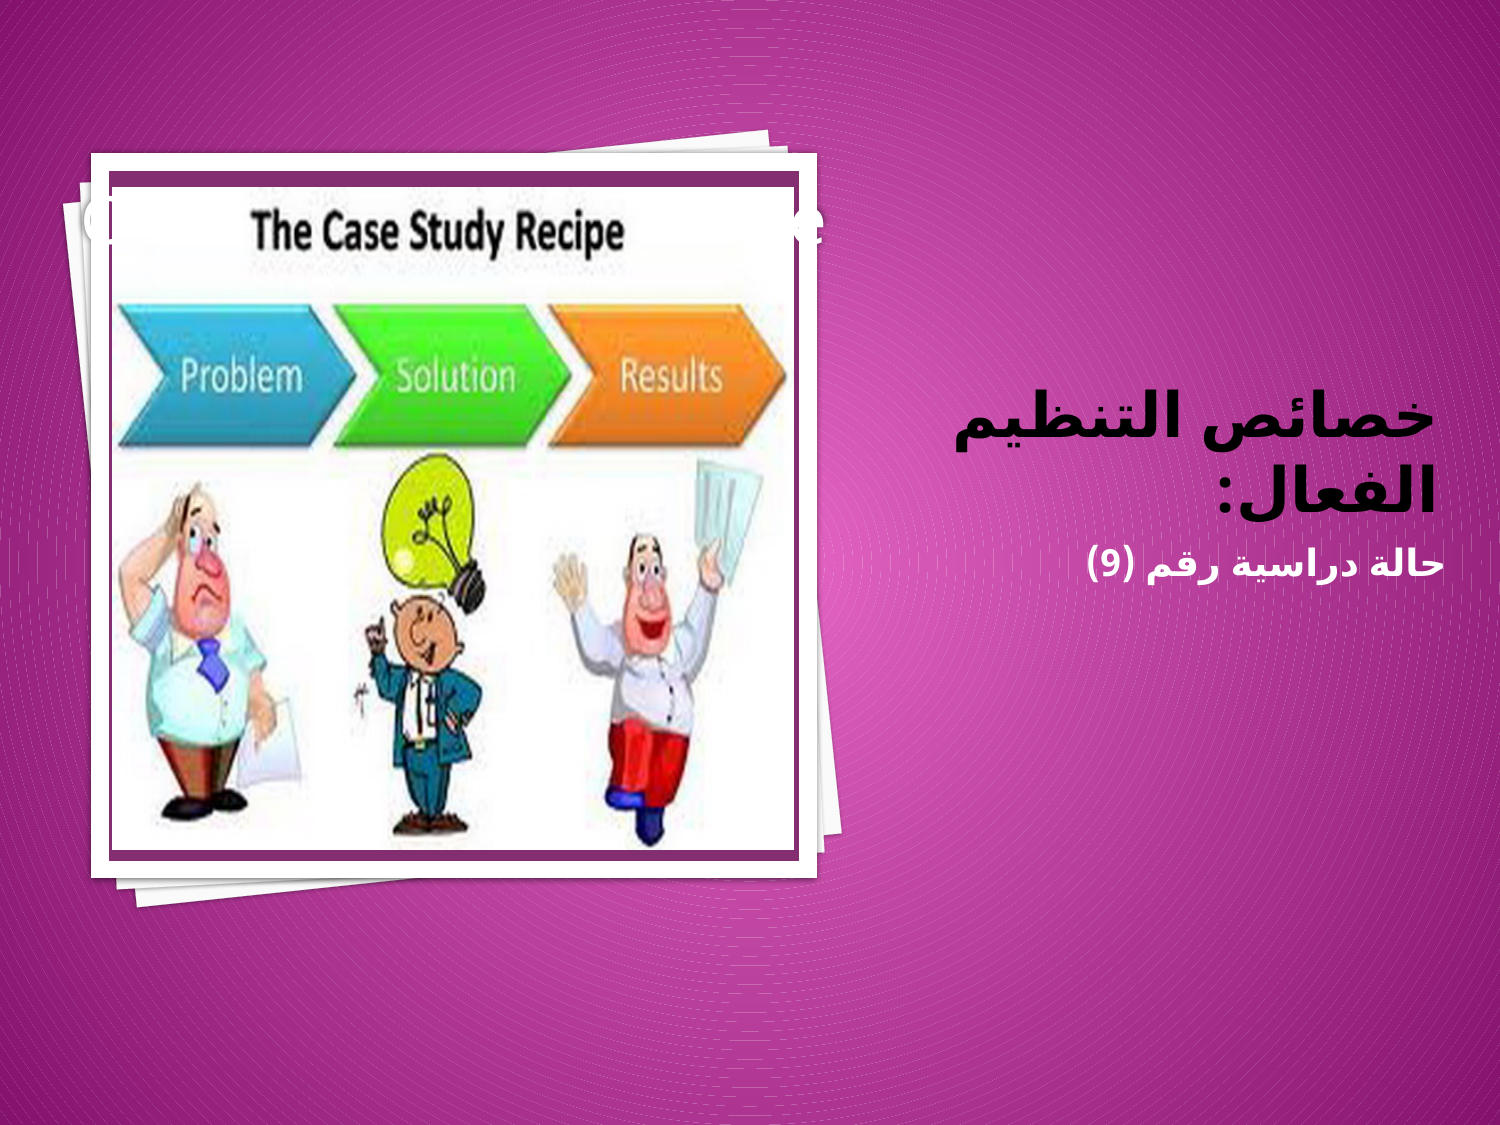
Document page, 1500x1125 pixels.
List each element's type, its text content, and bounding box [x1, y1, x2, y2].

list حالة دراسية رقم (9) [884, 538, 1447, 854]
picture [108, 170, 800, 862]
title خصائص التنظيم الفعال: [884, 187, 1447, 525]
